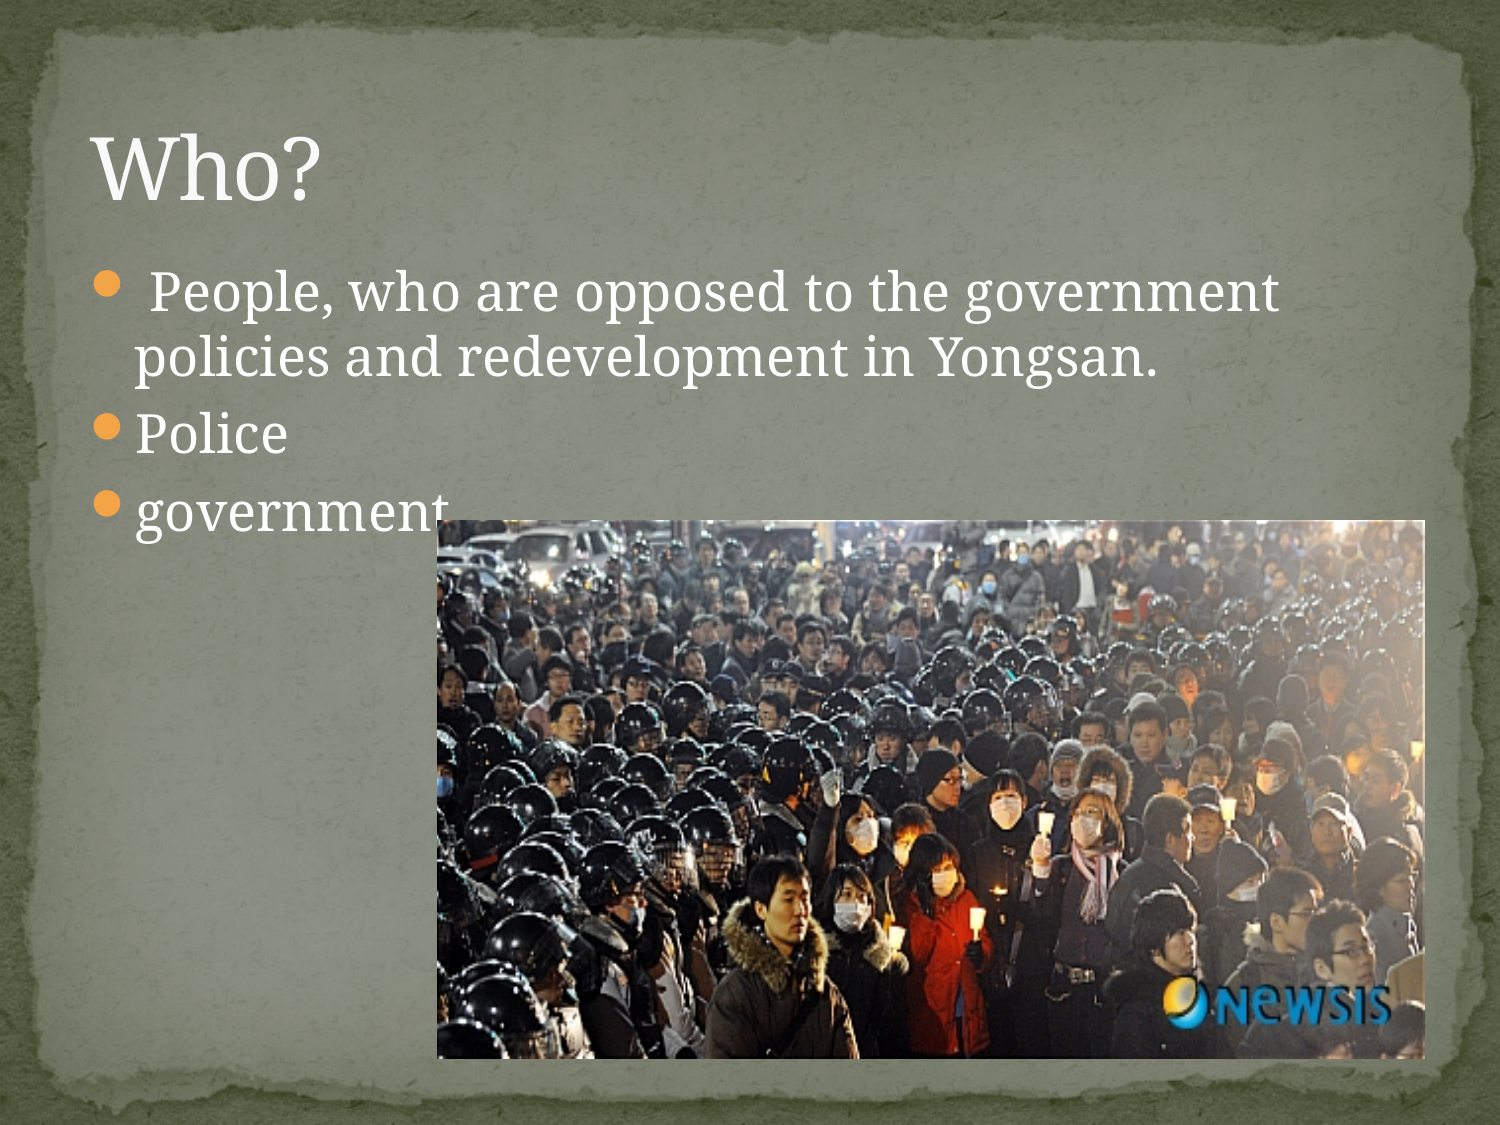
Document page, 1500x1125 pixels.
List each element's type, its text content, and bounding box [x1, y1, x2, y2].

list People, who are opposed to the government policies and redevelopment in Yongsan. Police government [75, 249, 1425, 1000]
title Who? [74, 24, 1425, 225]
picture [437, 520, 1425, 1059]
